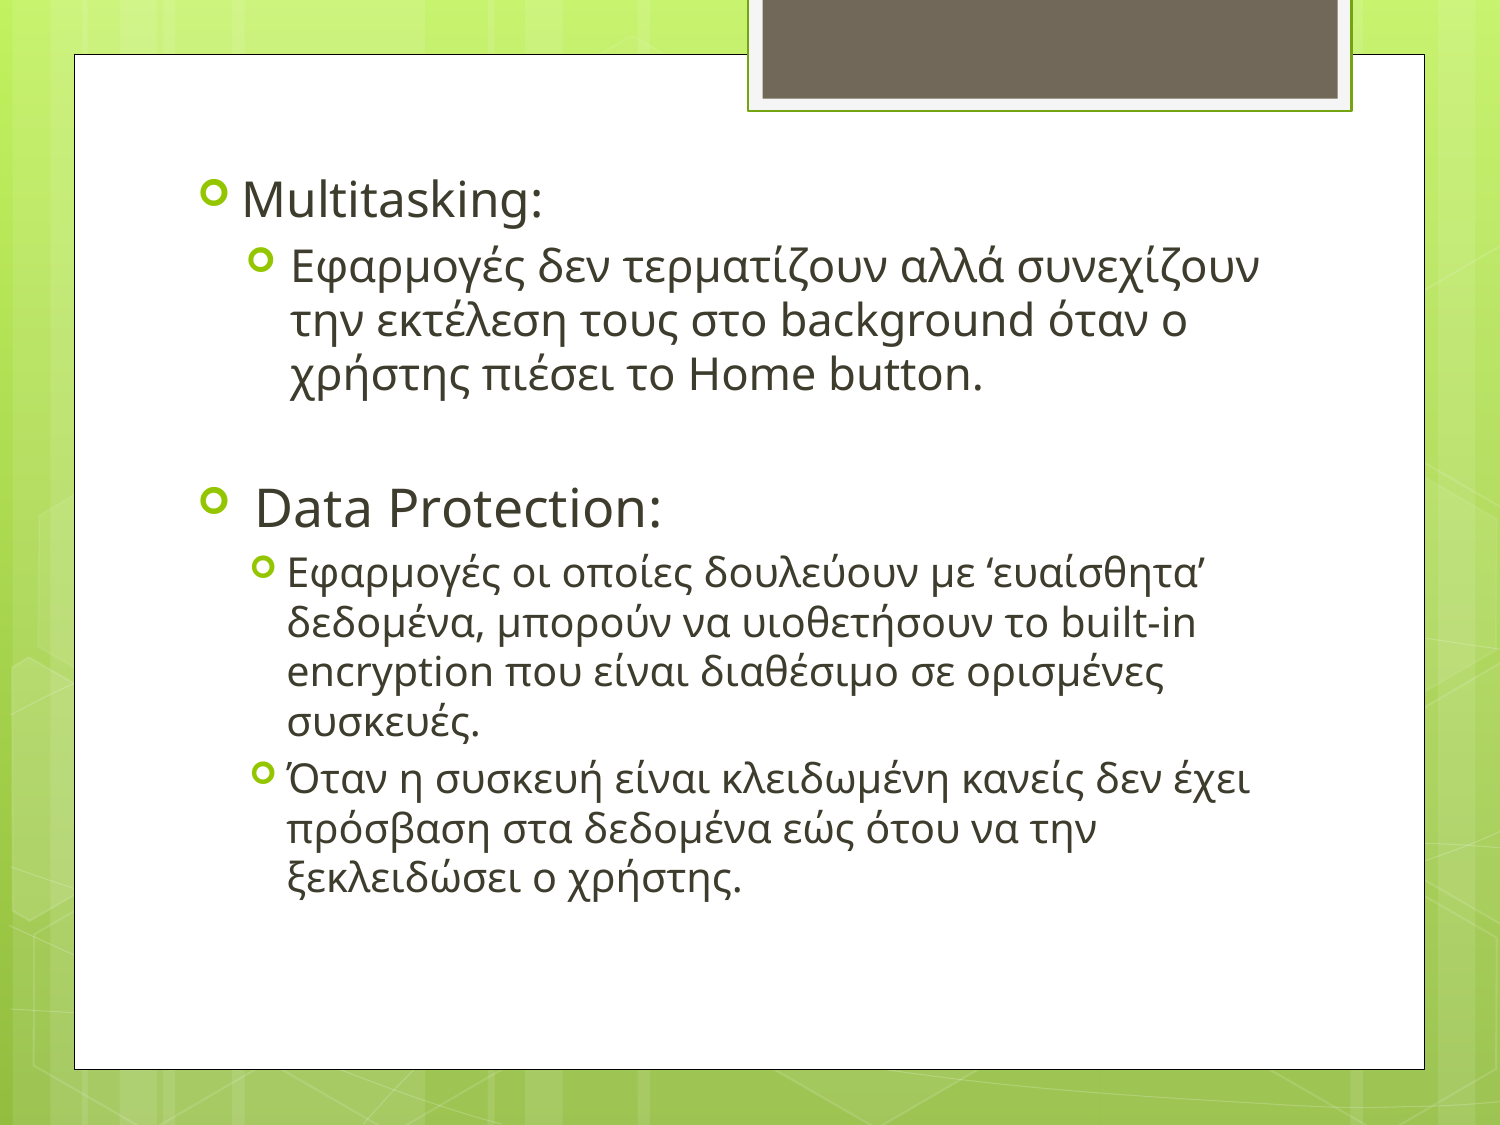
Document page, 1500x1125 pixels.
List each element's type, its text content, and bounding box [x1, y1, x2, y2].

list Multitasking: Εφαρμογές δεν τερματίζουν αλλά συνεχίζουν την εκτέλεση τους στο background όταν ο χρήστης πιέσει το Home button. Data Protection: Εφαρμογές οι οποίες δουλεύουν με ‘ευαίσθητα’ δεδομένα, μπορούν να υιοθετήσουν το built-in encryption που είναι διαθέσιμο σε ορισμένες συσκευές. Όταν η συσκευή είναι κλειδωμένη κανείς δεν έχει πρόσβαση στα δεδομένα εώς ότου να την ξεκλειδώσει ο χρήστης. [171, 160, 1283, 957]
